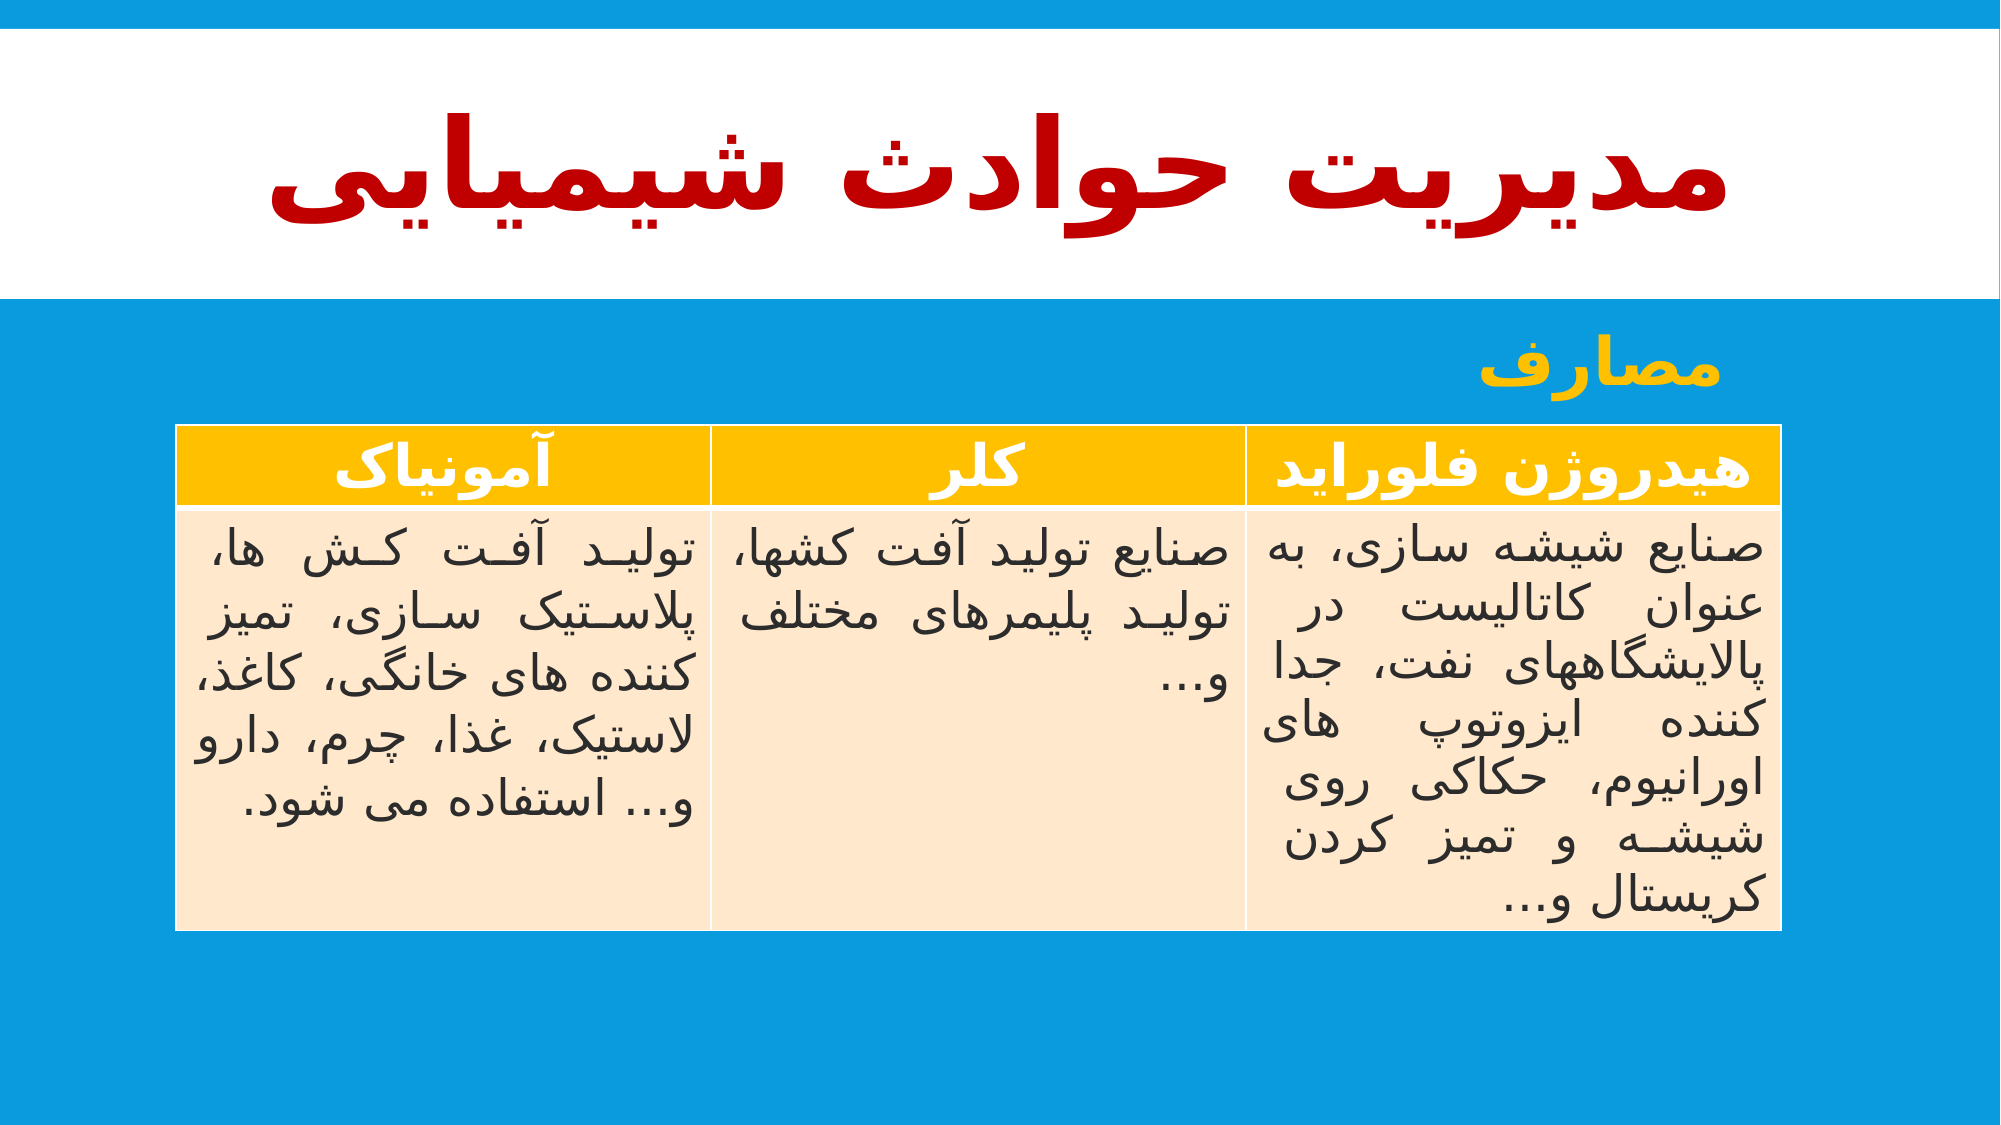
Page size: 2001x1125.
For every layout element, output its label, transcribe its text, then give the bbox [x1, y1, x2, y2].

table_cell تولید آفت کش ها، پلاستیک سازی، تمیز کننده های خانگی، کاغذ، لاستیک، غذا، چرم، دارو و... استفاده می شود. [177, 511, 710, 930]
table_header هیدروژن فلوراید [1247, 426, 1780, 505]
table_cell صنایع تولید آفت کشها، تولید پلیمرهای مختلف و... [712, 511, 1245, 930]
title مدیریت حوادث شیمیایی [197, 46, 1803, 295]
table_header آمونیاک [177, 426, 710, 505]
text_box مصارف [734, 311, 1740, 407]
table_header کلر [712, 426, 1245, 505]
table_cell صنایع شیشه سازی، به عنوان کاتالیست در پالایشگاههای نفت، جدا کننده ایزوتوپ های اورانیوم، حکاکی روی شیشه و تمیز کردن کریستال و... [1247, 511, 1780, 930]
